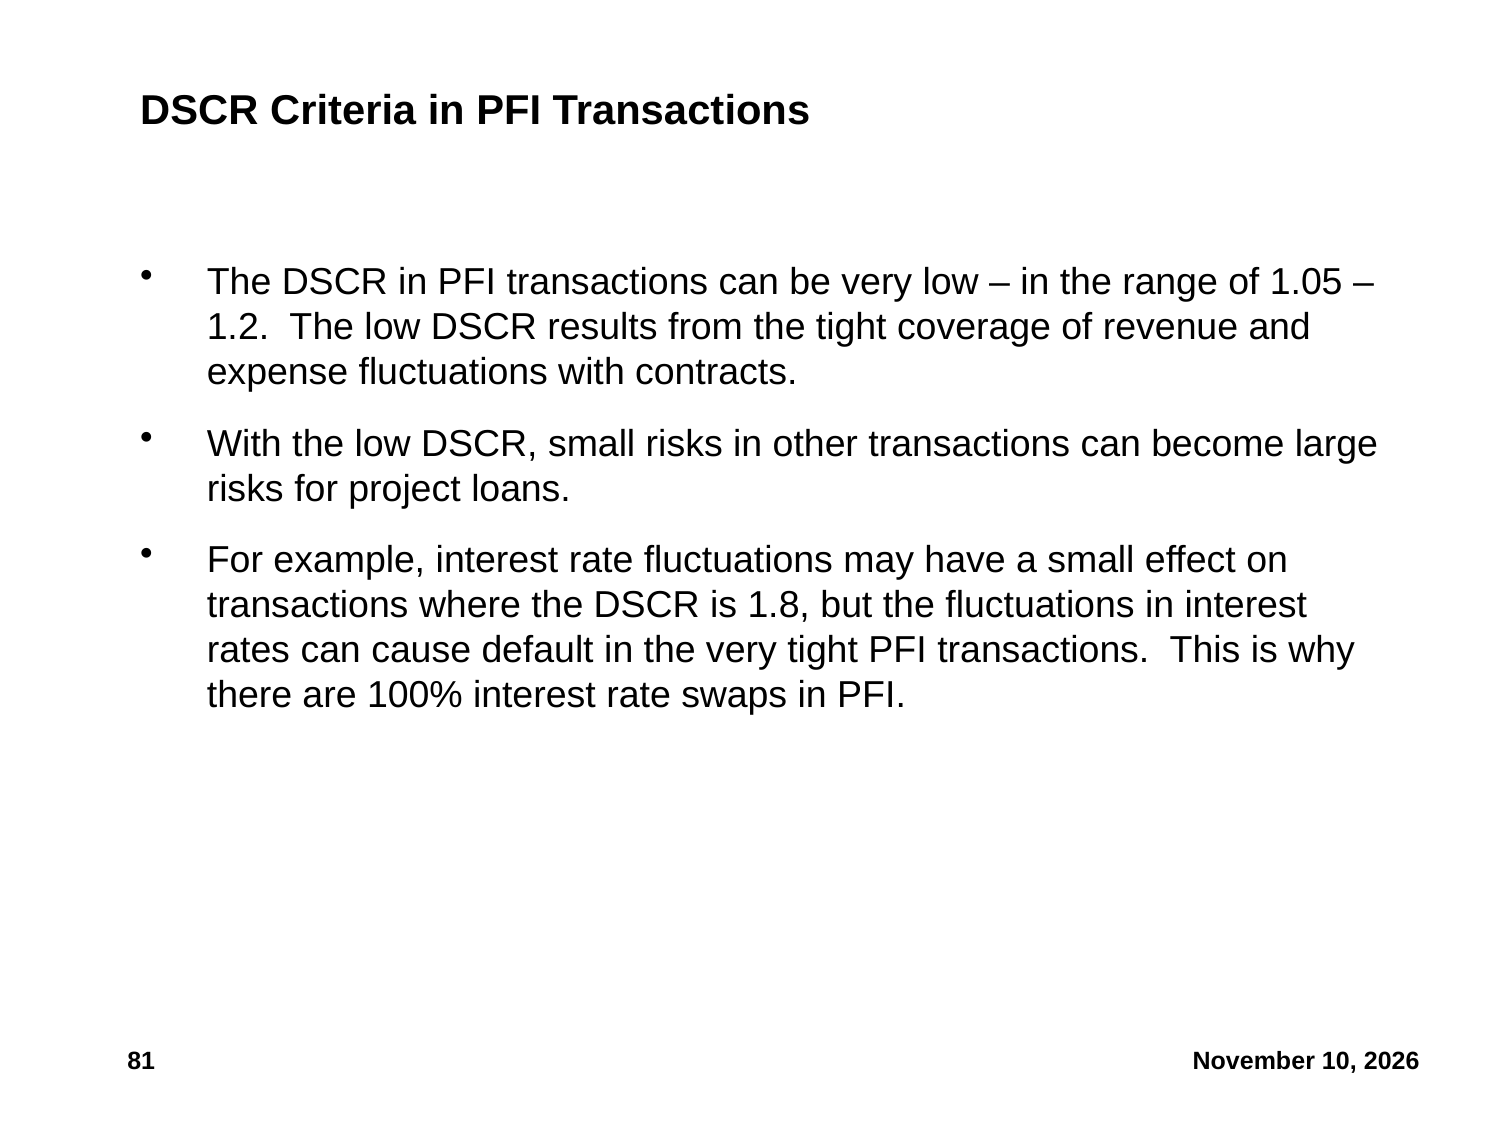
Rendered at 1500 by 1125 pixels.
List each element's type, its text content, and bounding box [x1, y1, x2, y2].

title DSCR Criteria in PFI Transactions [124, 74, 1376, 226]
list The DSCR in PFI transactions can be very low – in the range of 1.05 – 1.2. The low DSCR results from the tight coverage of revenue and expense fluctuations with contracts. With the low DSCR, small risks in other transactions can become large risks for project loans. For example, interest rate fluctuations may have a small effect on transactions where the DSCR is 1.8, but the fluctuations in interest rates can cause default in the very tight PFI transactions. This is why there are 100% interest rate swaps in PFI. [124, 249, 1413, 1001]
